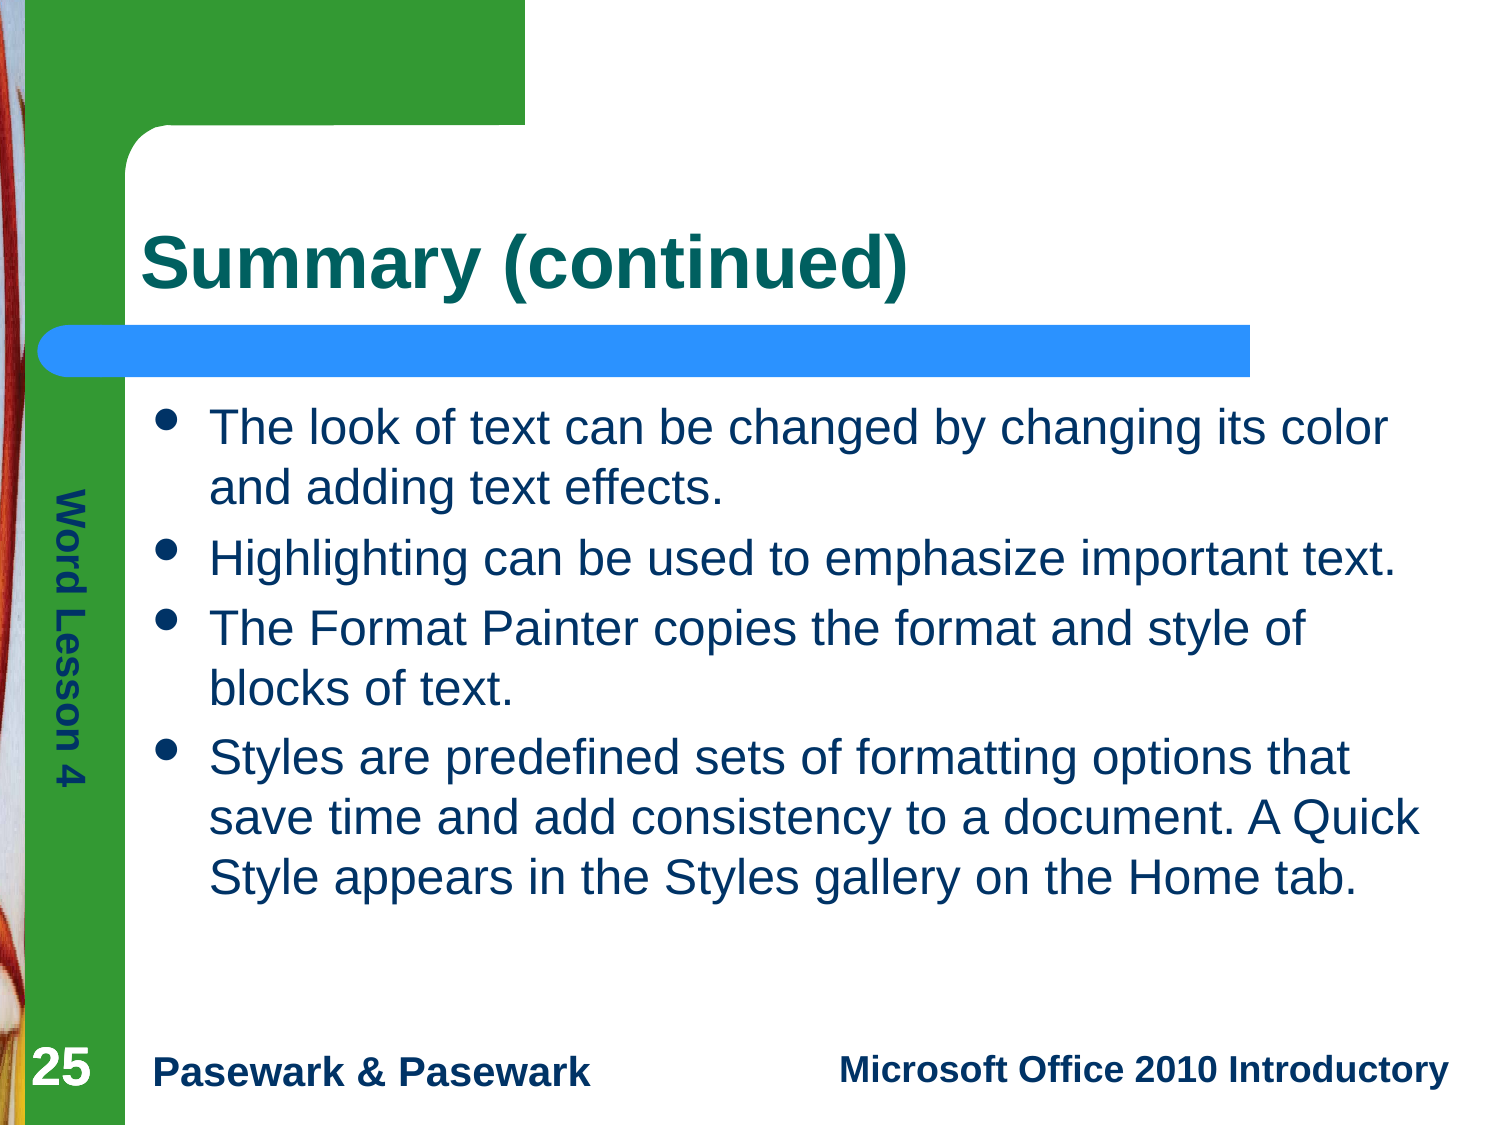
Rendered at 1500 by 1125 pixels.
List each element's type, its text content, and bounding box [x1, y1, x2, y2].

list The look of text can be changed by changing its color and adding text effects. Highlighting can be used to emphasize important text. The Format Painter copies the format and style of blocks of text. Styles are predefined sets of formatting options that save time and add consistency to a document. A Quick Style appears in the Styles gallery on the Home tab. [137, 387, 1438, 999]
picture [0, 0, 25, 1125]
title Summary (continued) [124, 124, 1426, 313]
text_box 25 [13, 1023, 111, 1105]
